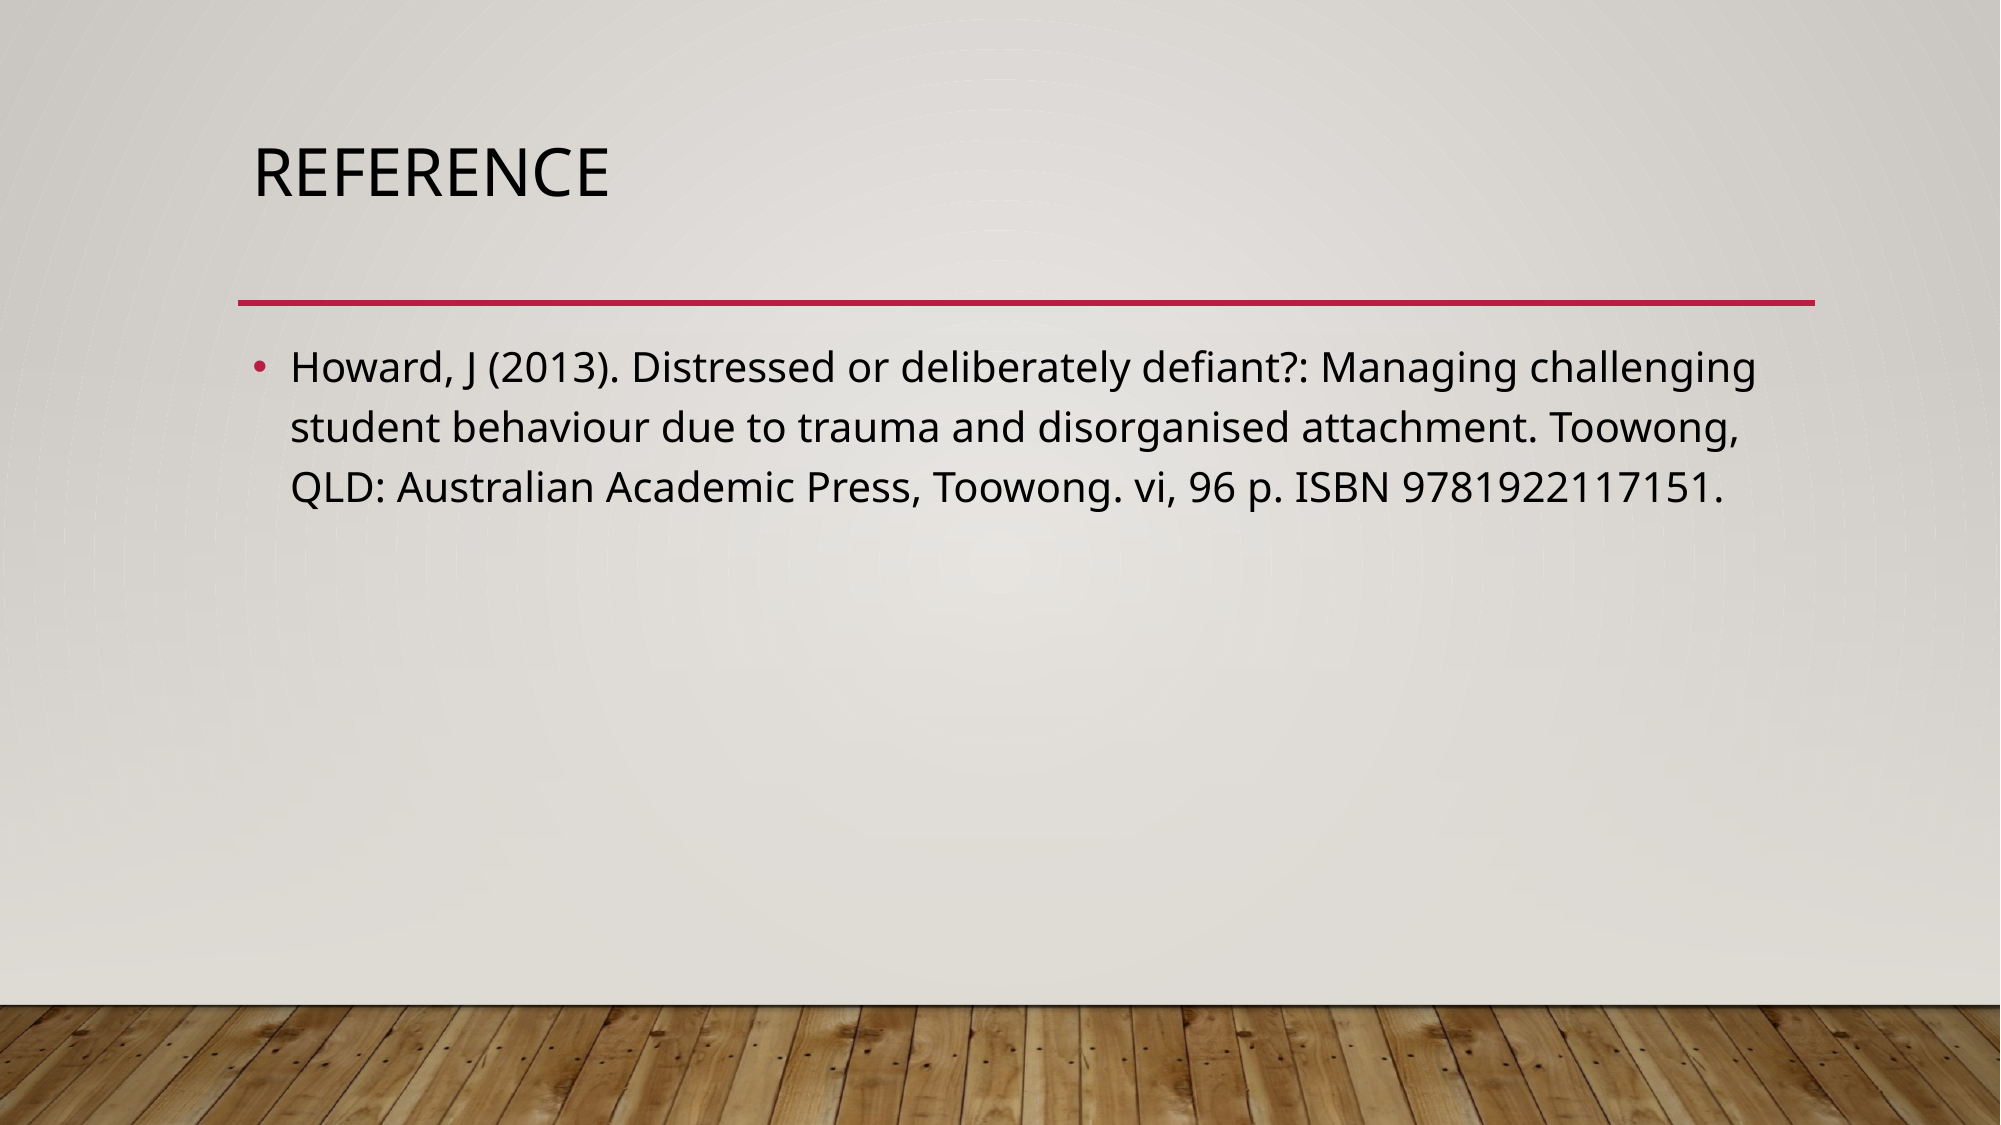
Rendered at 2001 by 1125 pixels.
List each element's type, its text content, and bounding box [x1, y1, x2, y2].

title REFERENCE [237, 131, 1814, 306]
picture [0, 1005, 2000, 1125]
list Howard, J (2013). Distressed or deliberately defiant?: Managing challenging student behaviour due to trauma and disorganised attachment. Toowong, QLD: Australian Academic Press, Toowong. vi, 96 p. ISBN 9781922117151. [237, 323, 1846, 758]
